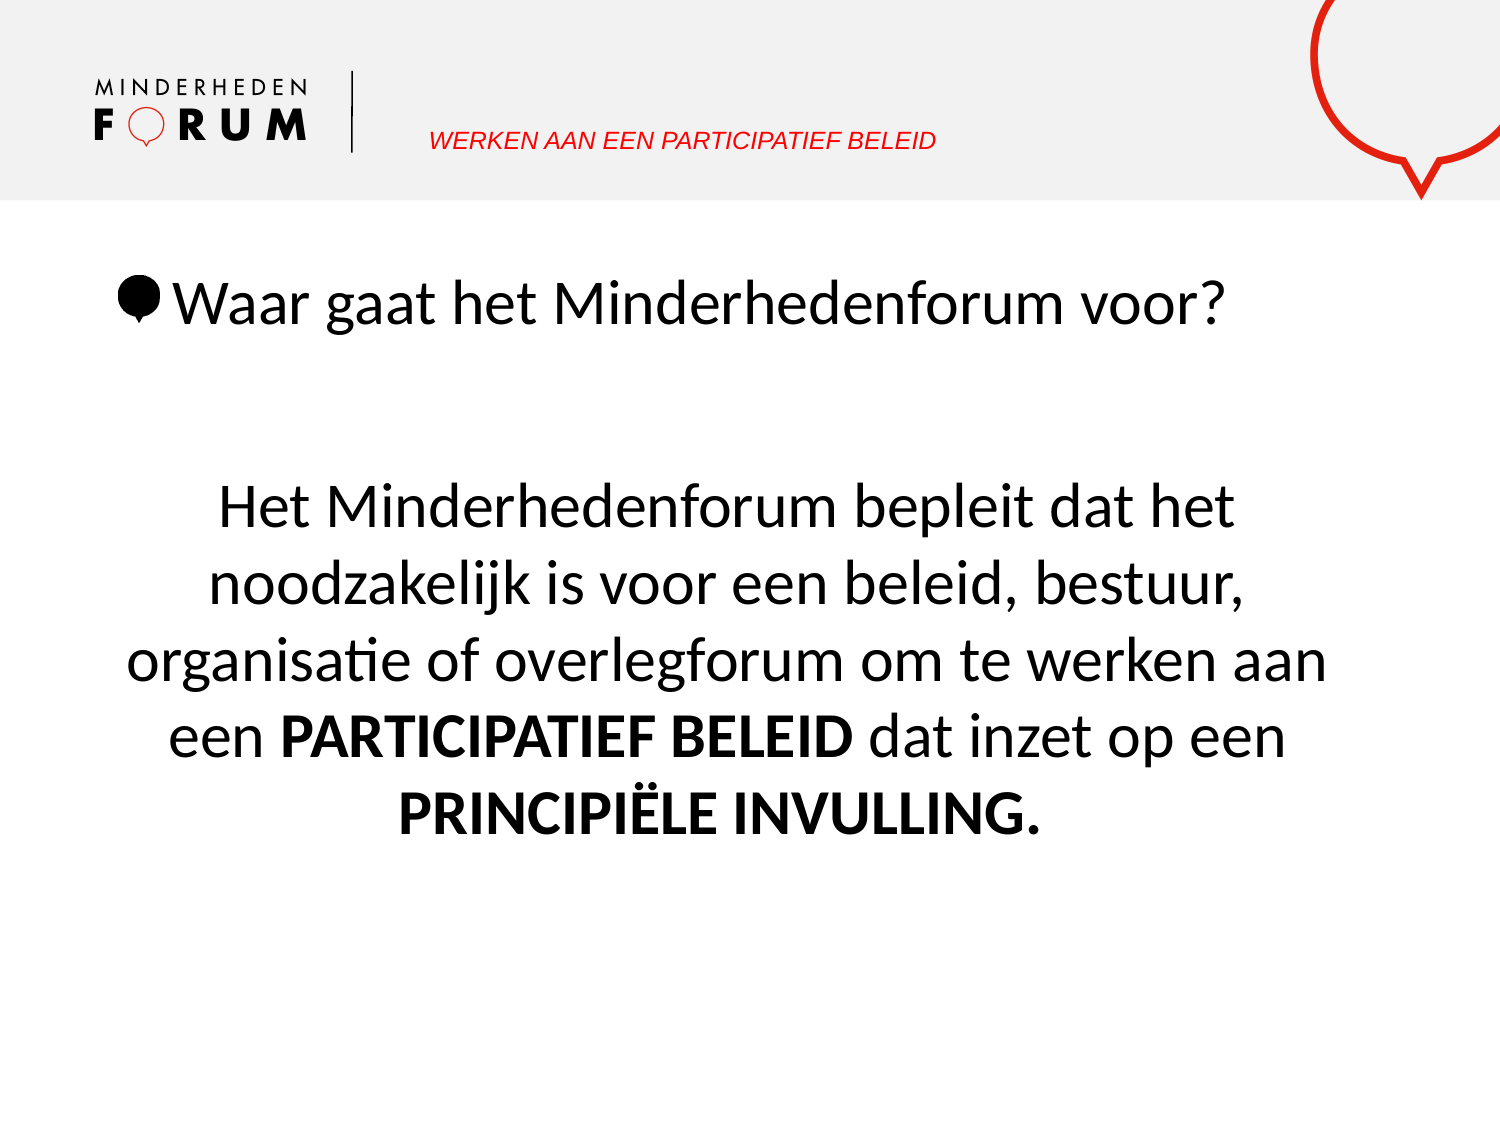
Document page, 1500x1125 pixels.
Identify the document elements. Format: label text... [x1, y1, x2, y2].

text_box WERKEN AAN EEN PARTICIPATIEF BELEID [413, 109, 1294, 169]
list Waar gaat het Minderhedenforum voor? Het Minderhedenforum bepleit dat het noodzakelijk is voor een beleid, bestuur, organisatie of overlegforum om te werken aan een participatief beleid dat inzet op een principiële invulling. [103, 253, 1353, 1012]
picture [0, 0, 1500, 1125]
